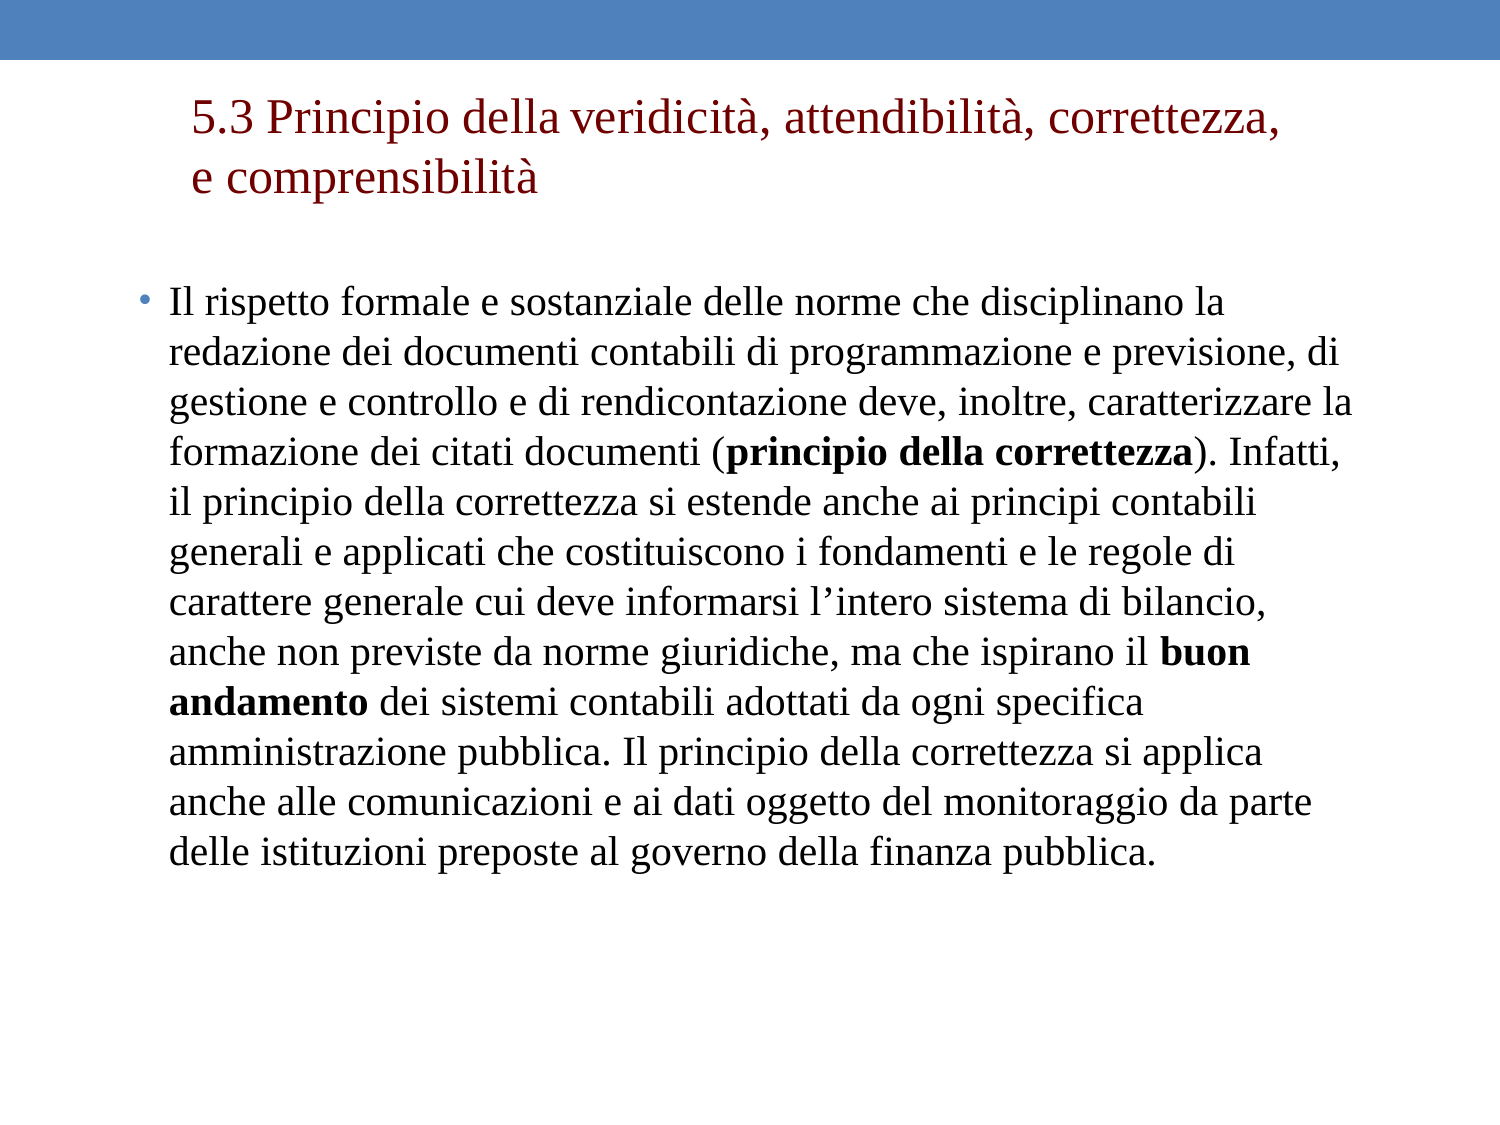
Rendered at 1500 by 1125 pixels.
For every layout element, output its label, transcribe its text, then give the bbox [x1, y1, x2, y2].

list Il rispetto formale e sostanziale delle norme che disciplinano la redazione dei documenti contabili di programmazione e previsione, di gestione e controllo e di rendicontazione deve, inoltre, caratterizzare la formazione dei citati documenti (principio della correttezza). Infatti, il principio della correttezza si estende anche ai principi contabili generali e applicati che costituiscono i fondamenti e le regole di carattere generale cui deve informarsi l’intero sistema di bilancio, anche non previste da norme giuridiche, ma che ispirano il buon andamento dei sistemi contabili adottati da ogni specifica amministrazione pubblica. Il principio della correttezza si applica anche alle comunicazioni e ai dati oggetto del monitoraggio da parte delle istituzioni preposte al governo della finanza pubblica. [123, 266, 1376, 810]
text_box 5.3 Principio della veridicità, attendibilità, correttezza, e comprensibilità [177, 76, 1323, 212]
